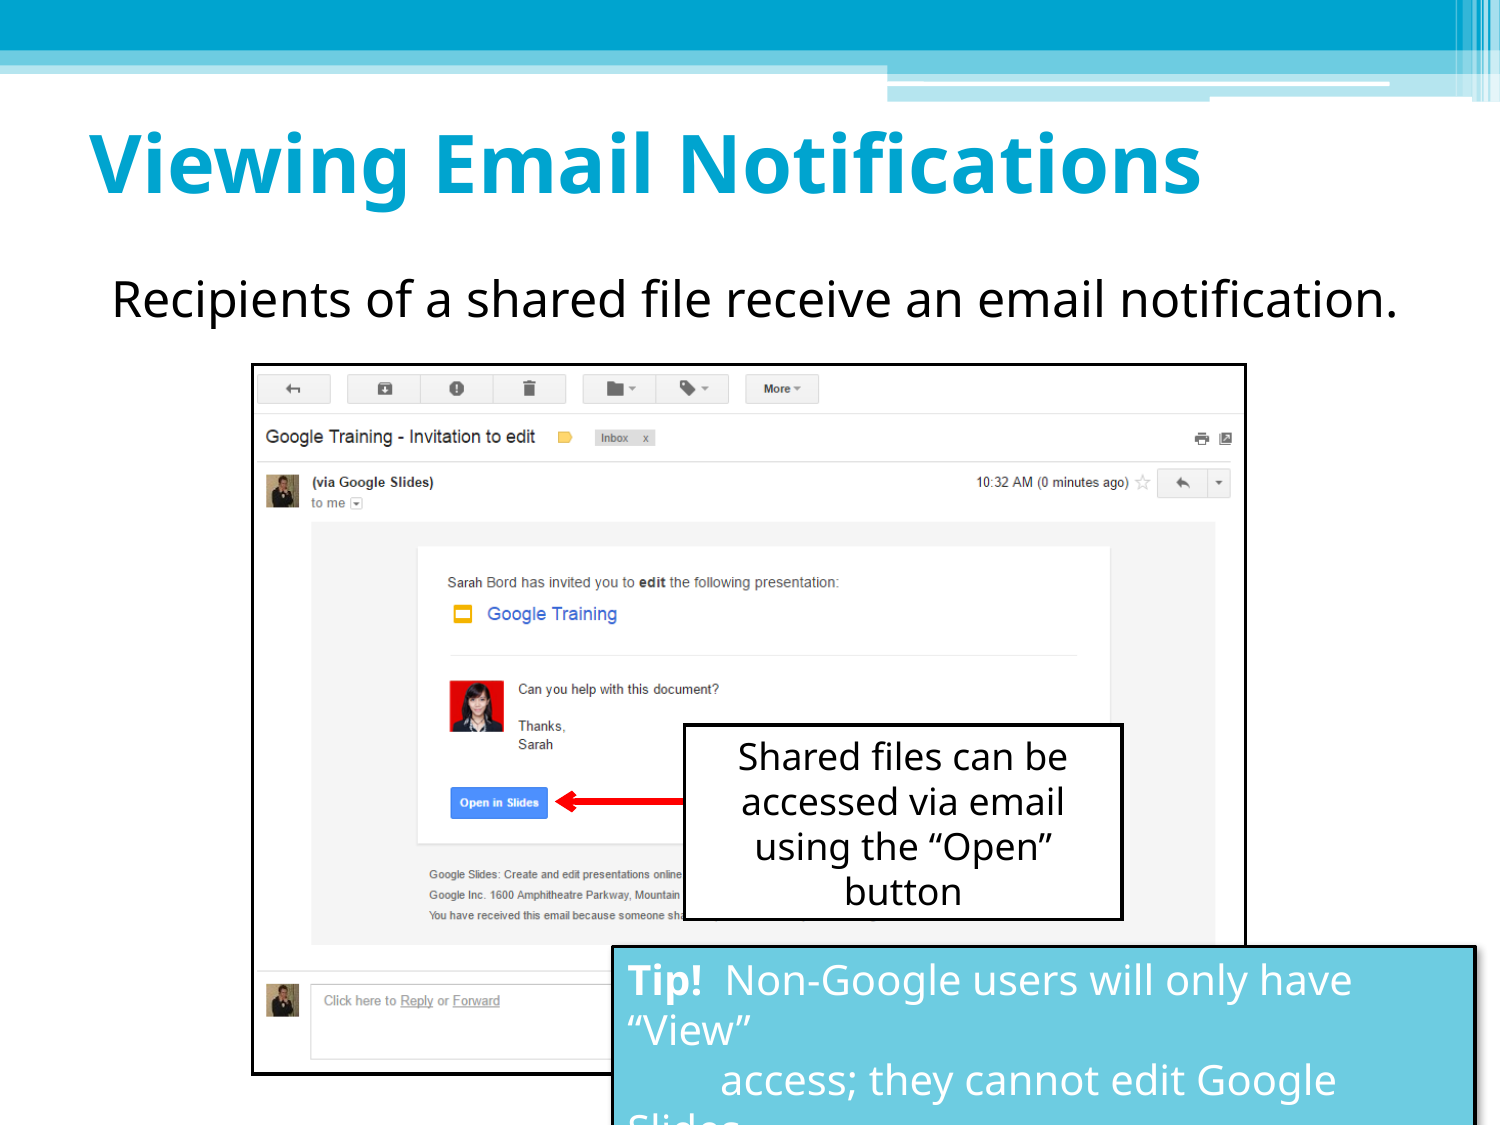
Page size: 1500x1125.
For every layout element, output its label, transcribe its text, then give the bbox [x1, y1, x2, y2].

title Viewing Email Notifications [75, 75, 1418, 248]
text_box Tip! Non-Google users will only have “View” access; they cannot edit Google Slides. [612, 946, 1475, 1125]
list Recipients of a shared file receive an email notification. [75, 259, 1463, 375]
picture [253, 365, 1244, 1073]
